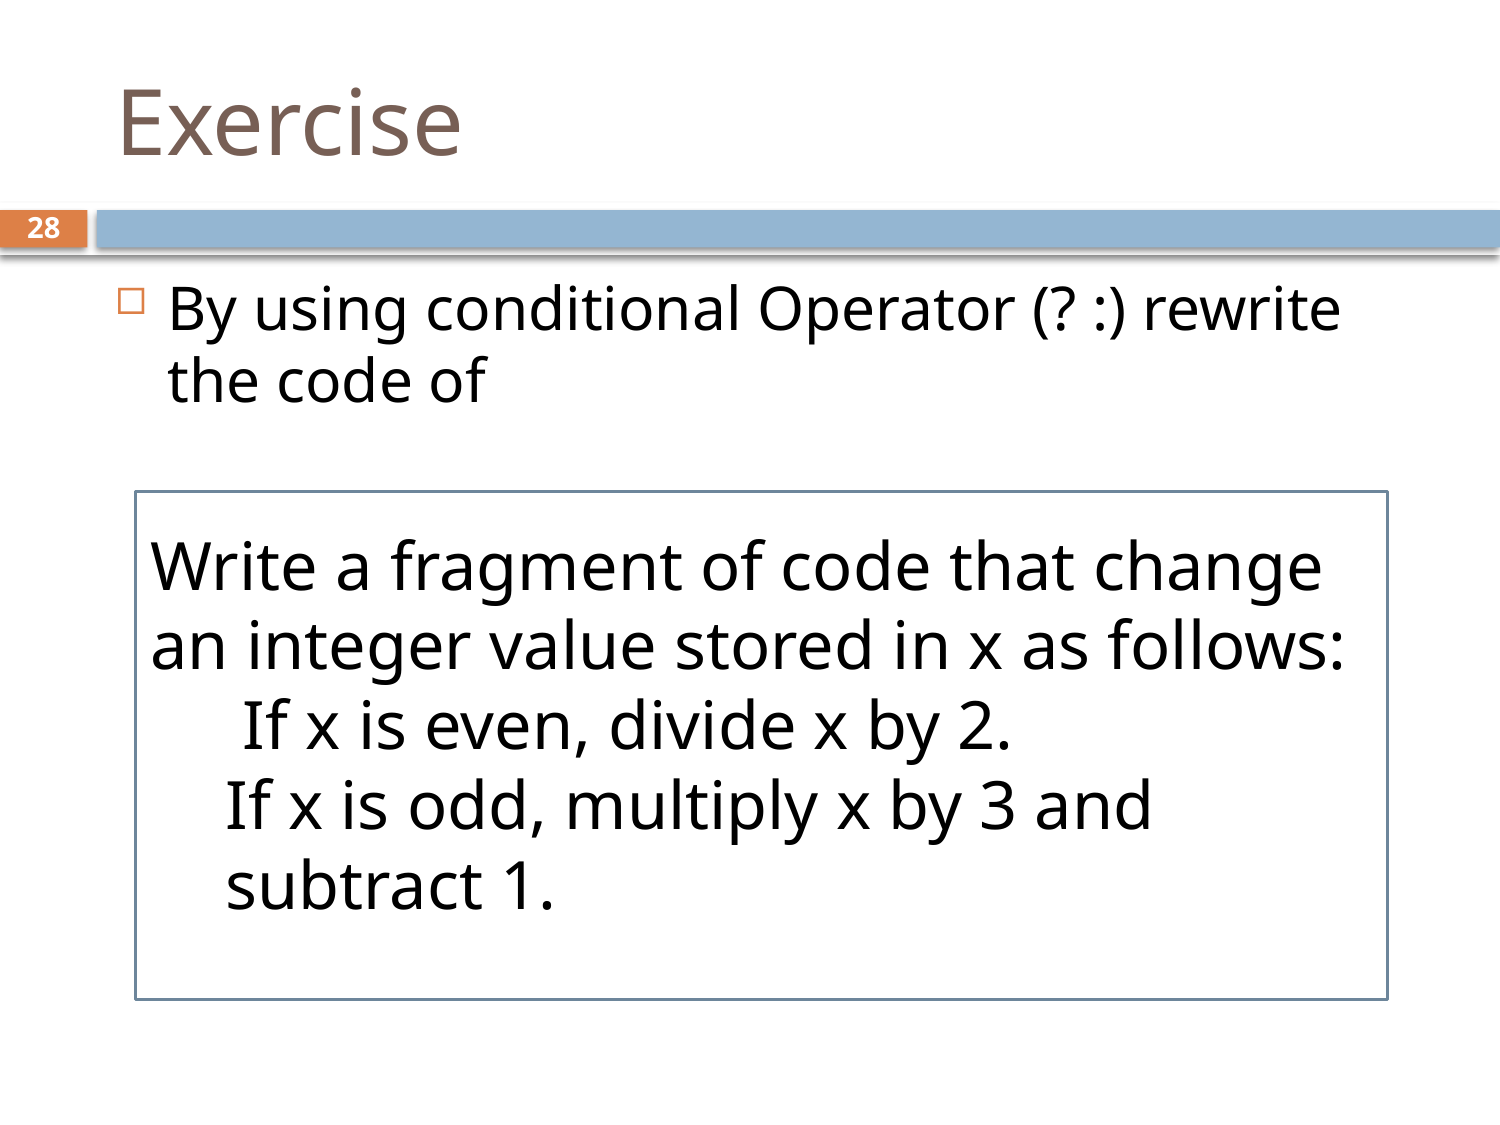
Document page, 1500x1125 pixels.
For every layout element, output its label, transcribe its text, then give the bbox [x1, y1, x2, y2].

title Exercise [100, 37, 1438, 200]
text_box Write a fragment of code that change an integer value stored in x as follows: If x is even, divide x by 2. If x is odd, multiply x by 3 and subtract 1. [134, 490, 1389, 1001]
list By using conditional Operator (? :) rewrite the code of [100, 262, 1438, 1000]
slide_number 28 [0, 208, 88, 249]
